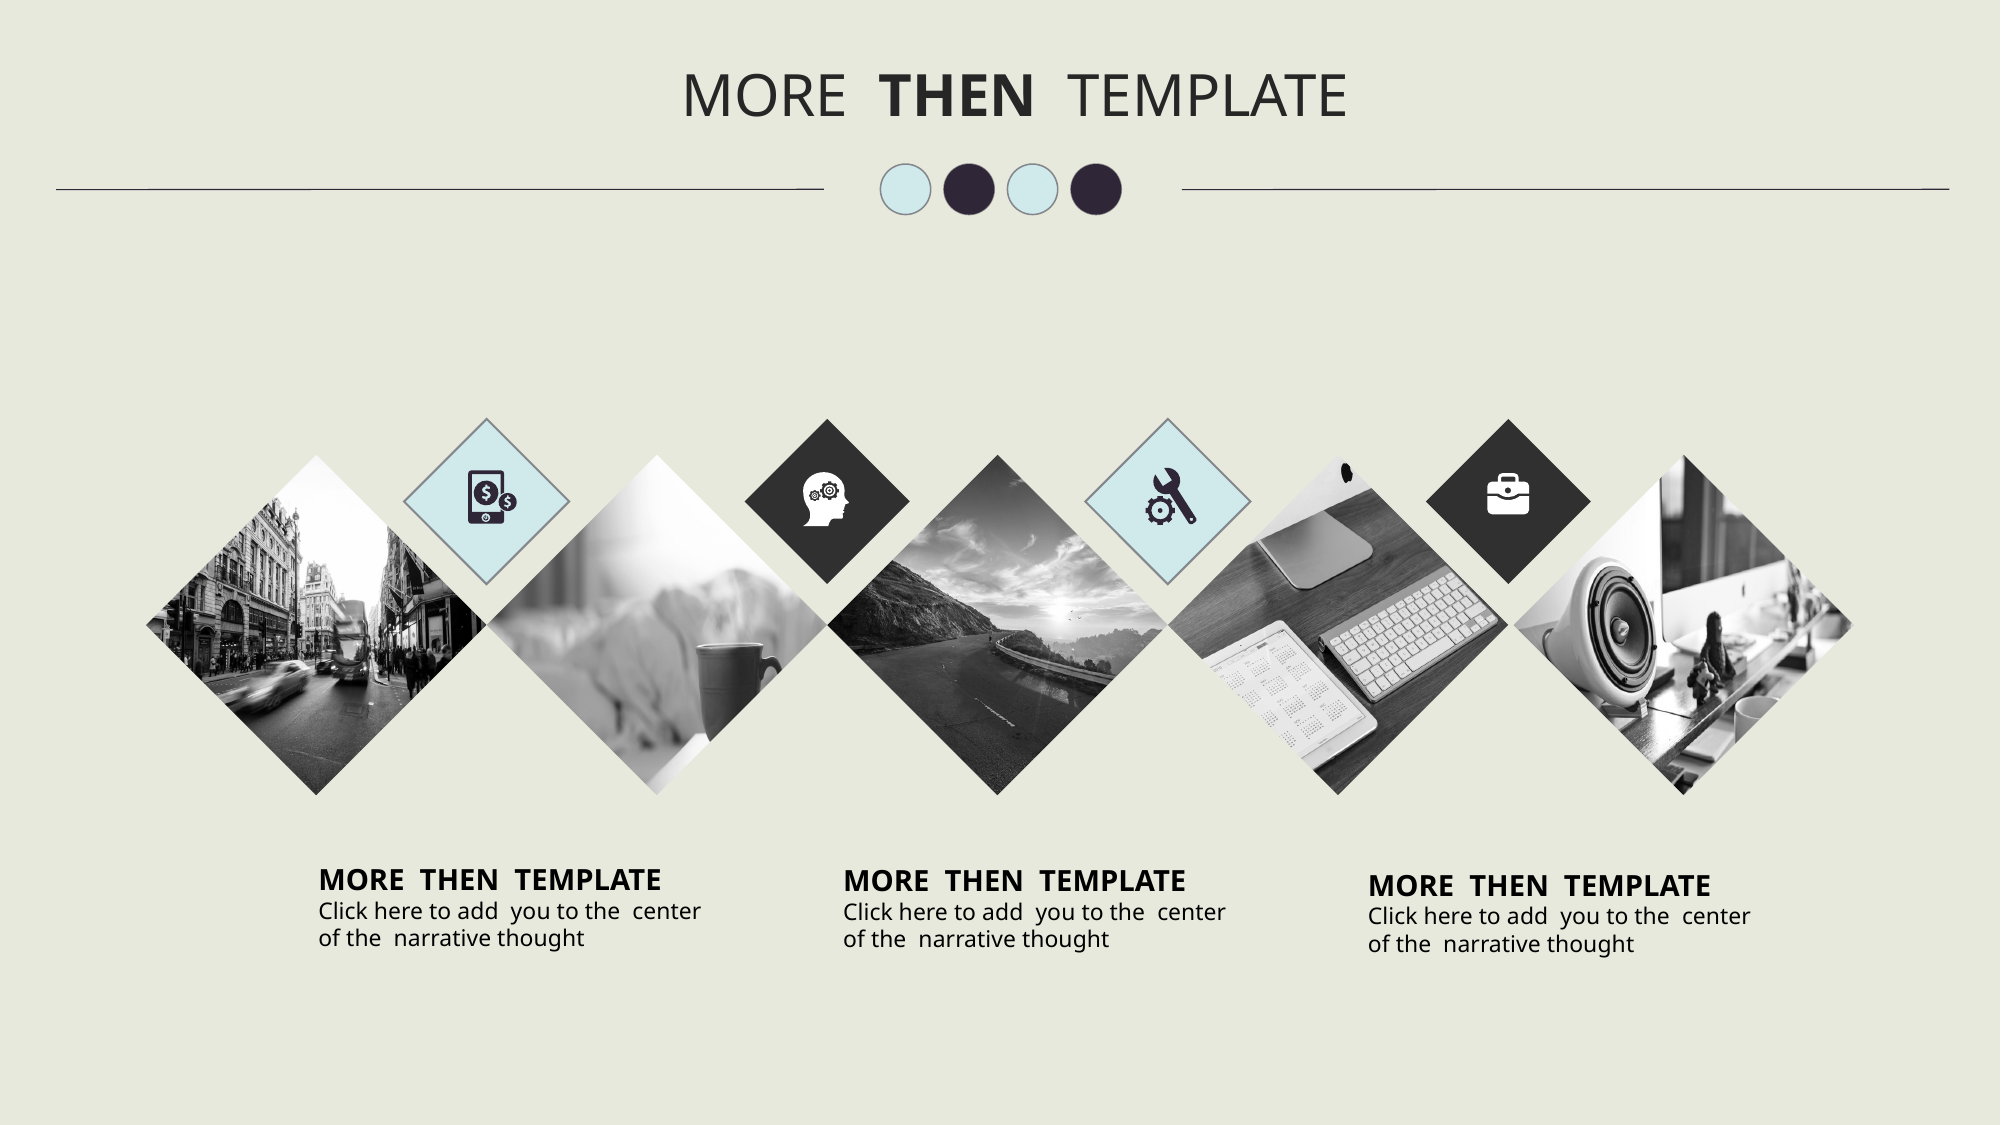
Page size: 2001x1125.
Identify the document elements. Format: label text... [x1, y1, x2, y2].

text_box [827, 454, 1167, 796]
text_box [1167, 454, 1509, 796]
text_box [486, 454, 827, 796]
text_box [1145, 466, 1198, 526]
text_box MORE THEN TEMPLATE Click here to add you to the center of the narrative thought [303, 853, 717, 959]
text_box MORE THEN TEMPLATE Click here to add you to the center of the narrative thought [828, 854, 1242, 960]
text_box [1085, 418, 1251, 585]
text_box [1487, 472, 1530, 515]
text_box [1513, 454, 1854, 796]
text_box [404, 418, 570, 585]
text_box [880, 163, 1122, 215]
text_box MORE THEN TEMPLATE Click here to add you to the center of the narrative thought [1353, 859, 1767, 965]
text_box MORE THEN TEMPLATE [636, 42, 1365, 138]
text_box [1425, 418, 1591, 584]
text_box [145, 454, 486, 796]
text_box [744, 418, 910, 585]
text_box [802, 471, 852, 527]
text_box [467, 470, 518, 524]
